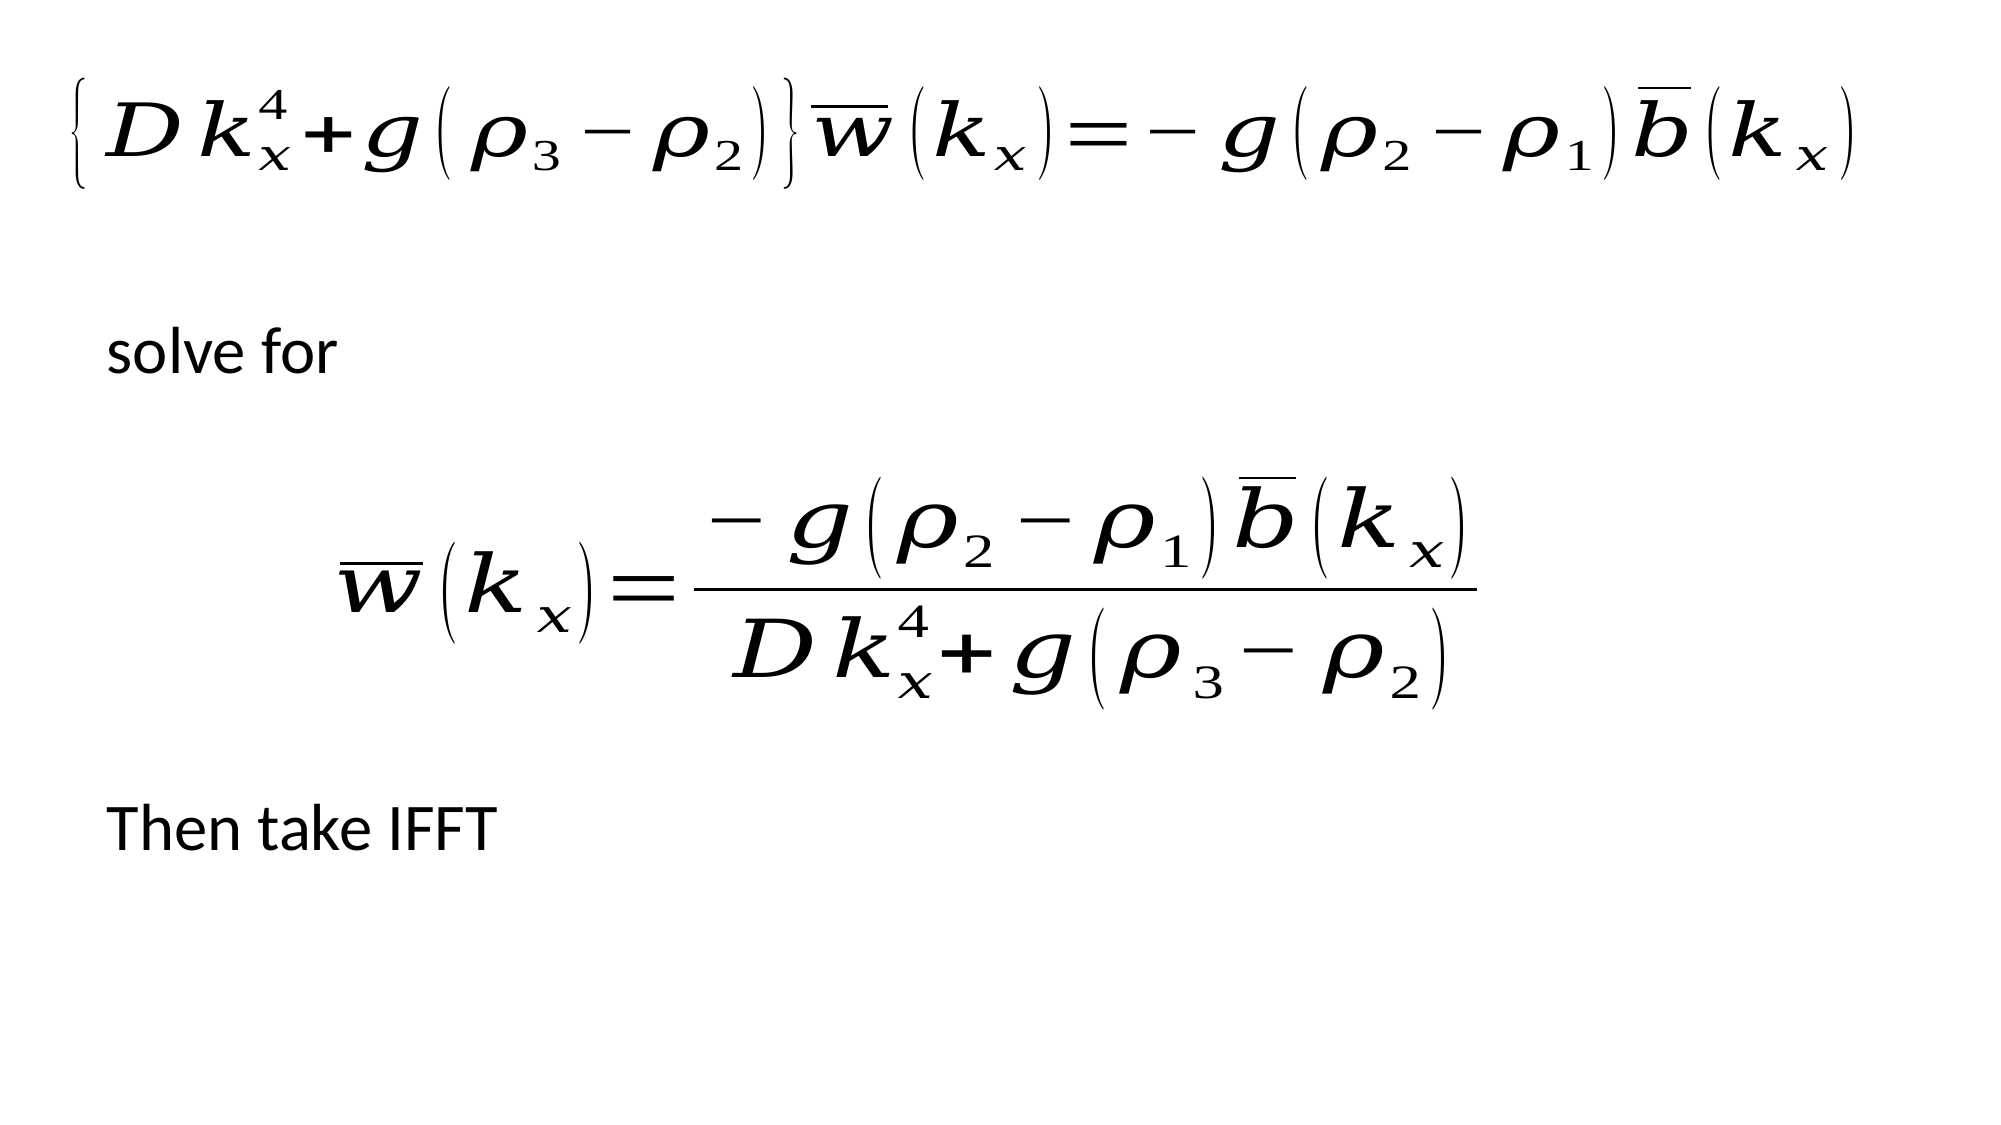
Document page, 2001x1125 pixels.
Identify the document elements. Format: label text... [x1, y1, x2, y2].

text_box Then take IFFT [92, 776, 575, 872]
